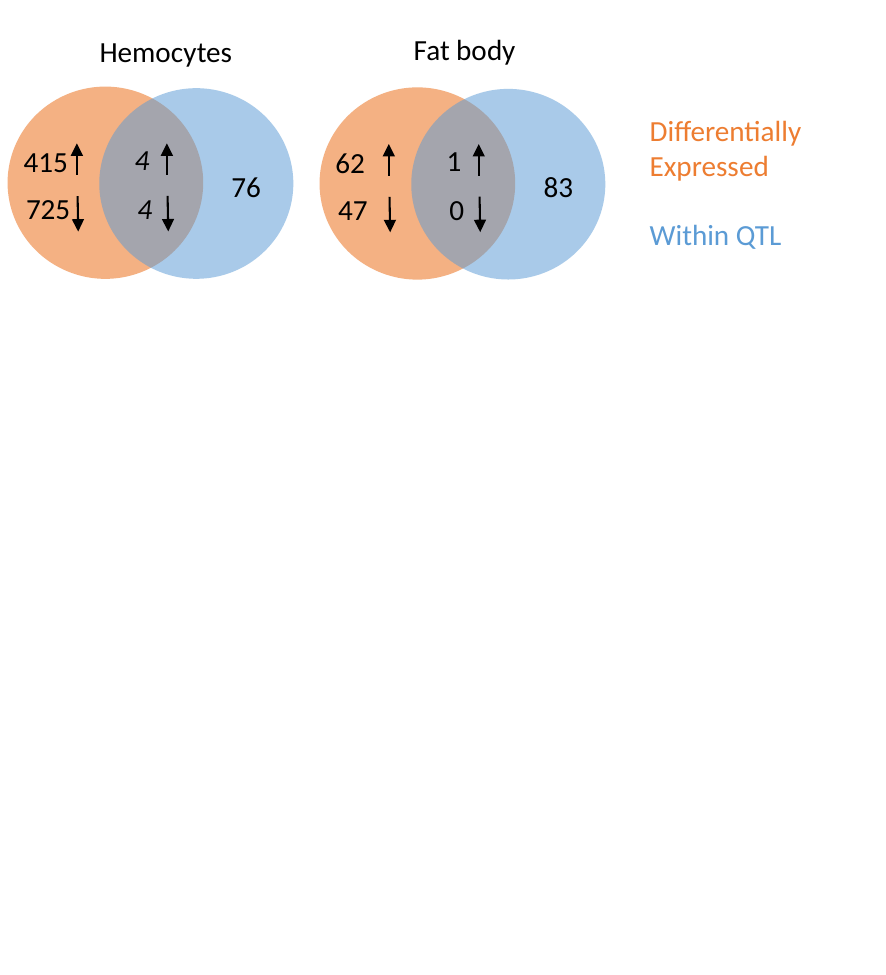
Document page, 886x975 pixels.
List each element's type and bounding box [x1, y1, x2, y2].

text_box [7, 24, 831, 280]
